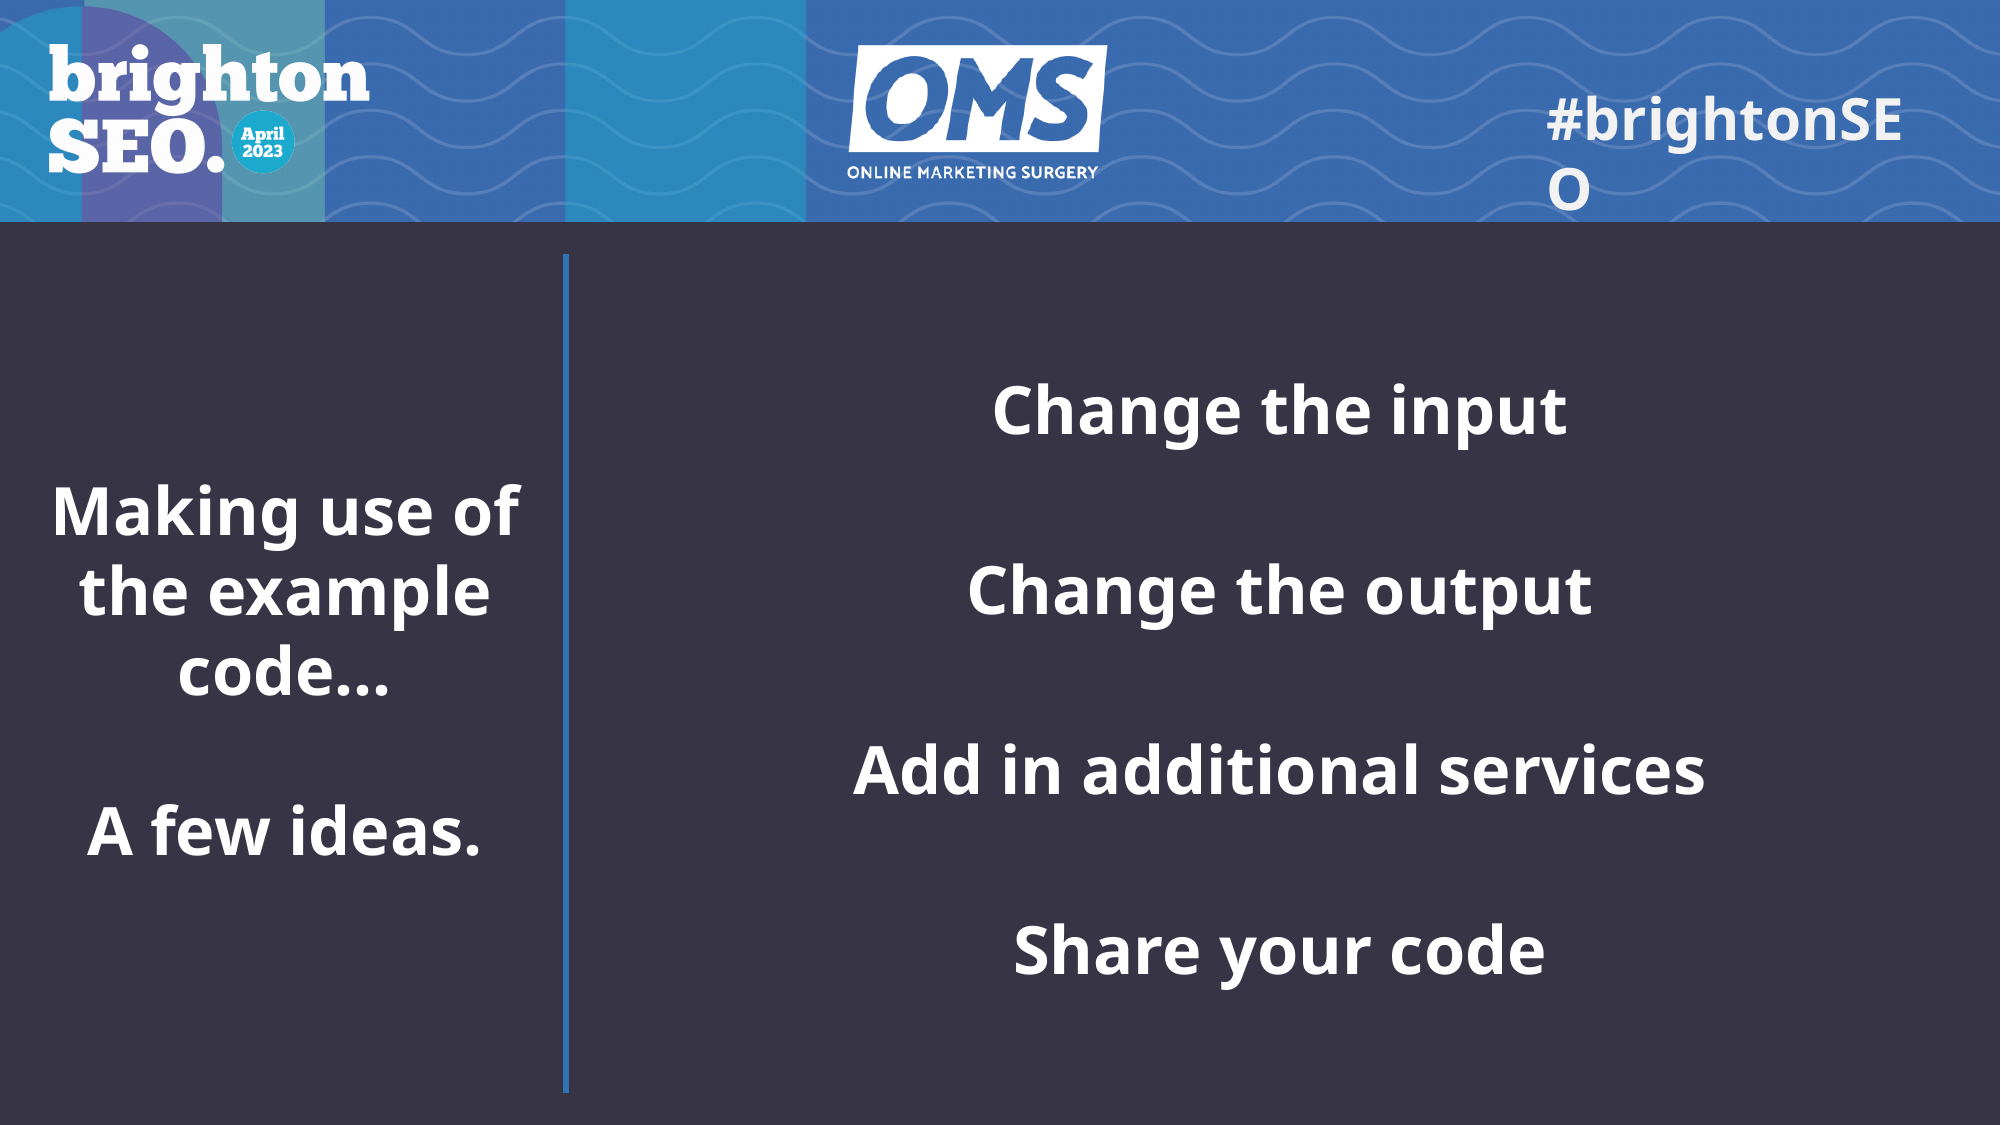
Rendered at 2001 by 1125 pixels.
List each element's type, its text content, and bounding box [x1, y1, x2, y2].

text_box Share your code [608, 879, 1952, 1017]
text_box Making use of the example code… A few ideas. [32, 253, 538, 1084]
text_box Change the input [608, 338, 1952, 477]
text_box #brightonSEO [1531, 222, 1952, 230]
picture [0, 0, 2000, 222]
text_box Add in additional services [608, 699, 1952, 837]
text_box Change the output [608, 518, 1952, 657]
